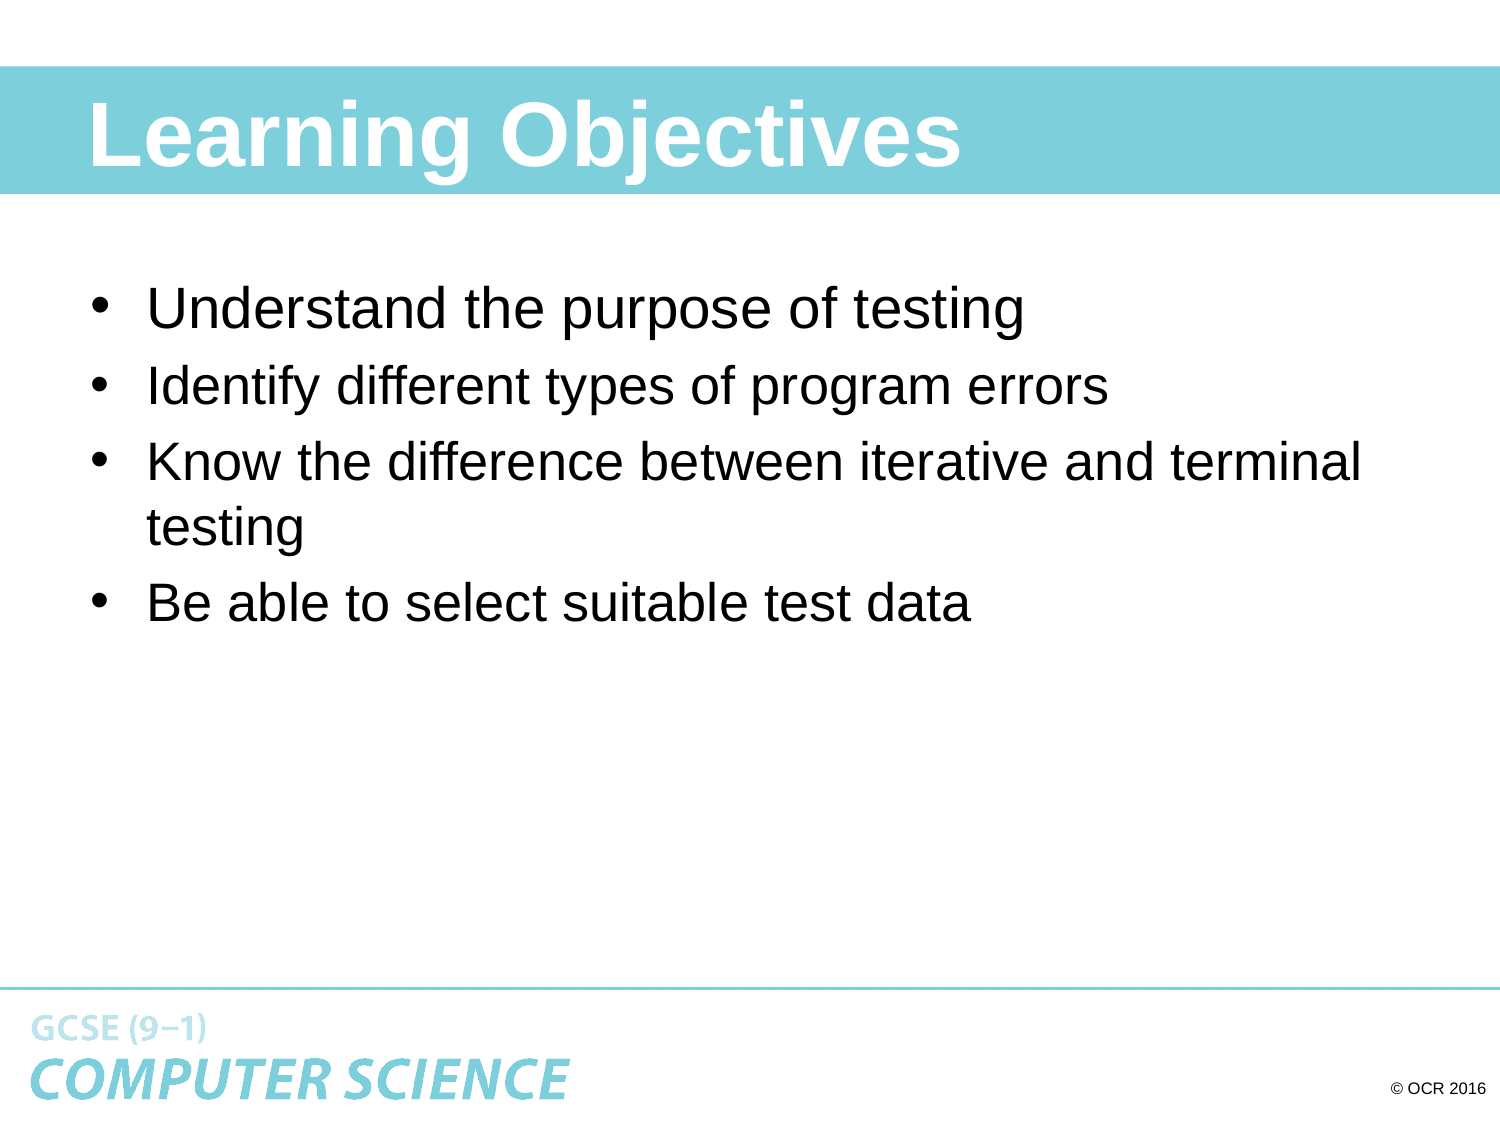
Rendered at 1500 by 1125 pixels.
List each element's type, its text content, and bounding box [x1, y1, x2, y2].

list Understand the purpose of testing Identify different types of program errors Know the difference between iterative and terminal testing Be able to select suitable test data [75, 262, 1425, 965]
picture [0, 987, 1500, 1124]
title Learning Objectives [0, 66, 1500, 194]
